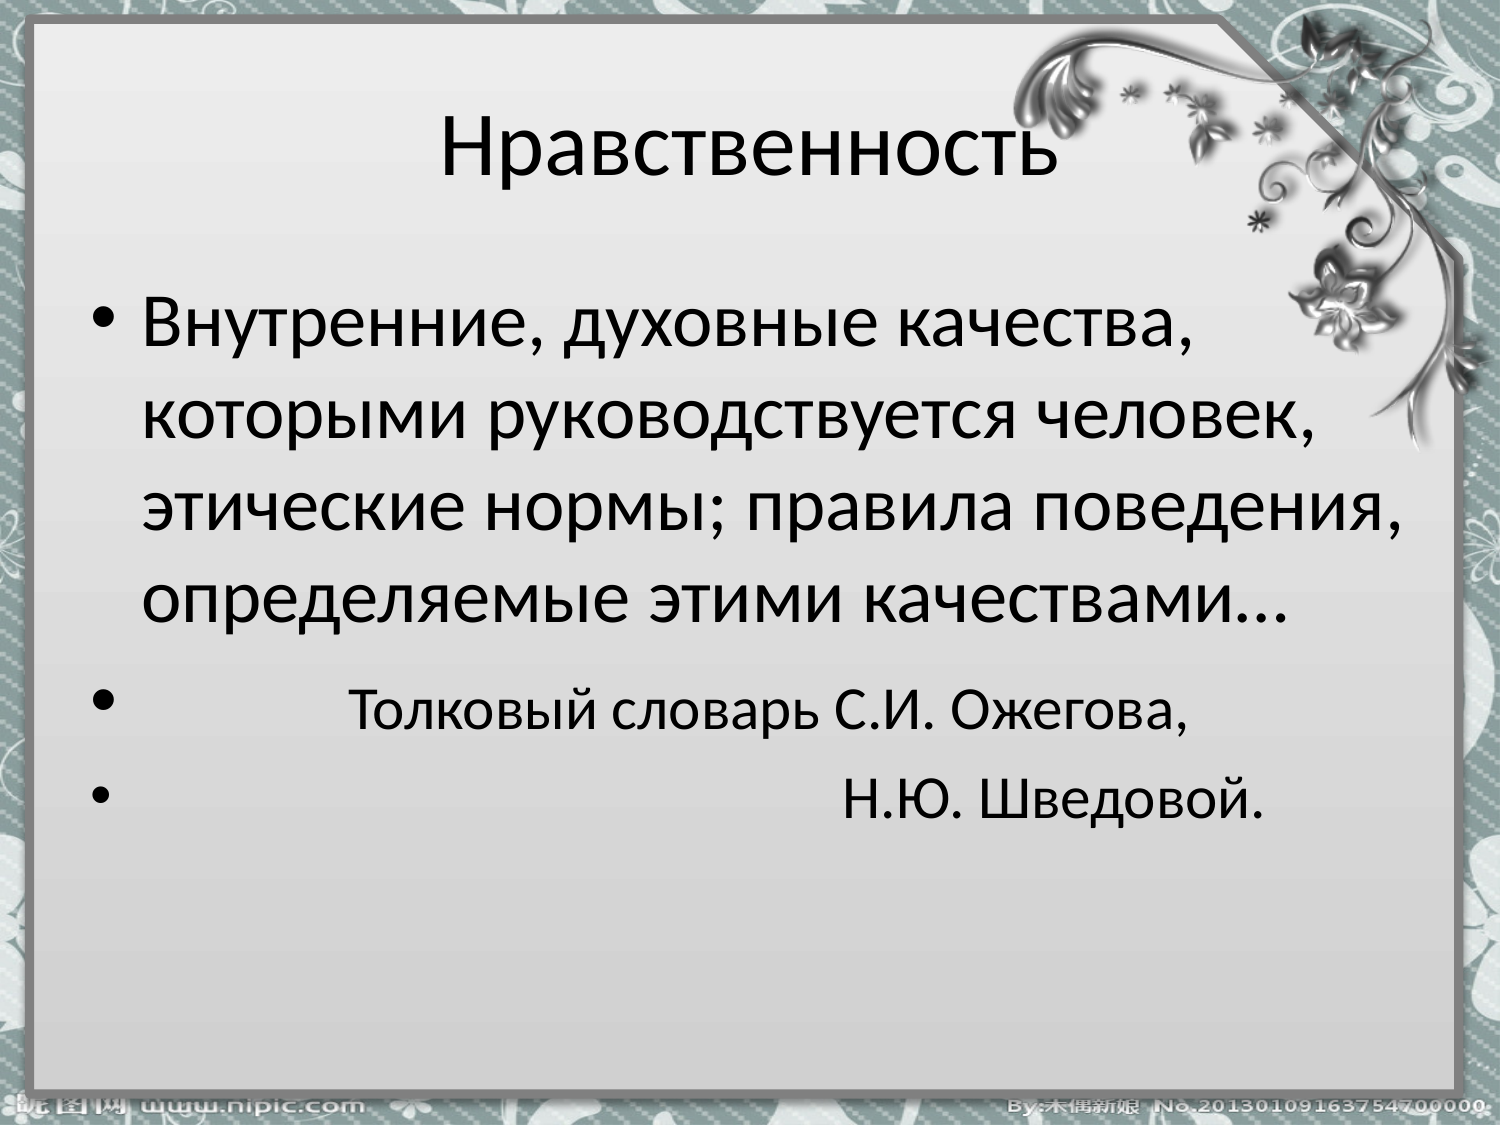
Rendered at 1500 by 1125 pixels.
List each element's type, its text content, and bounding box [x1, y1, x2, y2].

picture [0, 0, 1500, 1125]
list Внутренние, духовные качества, которыми руководствуется человек, этические нормы; правила поведения, определяемые этими качествами… Толковый словарь С.И. Ожегова, Н.Ю. Шведовой. [75, 262, 1425, 1005]
title Нравственность [75, 45, 1425, 233]
